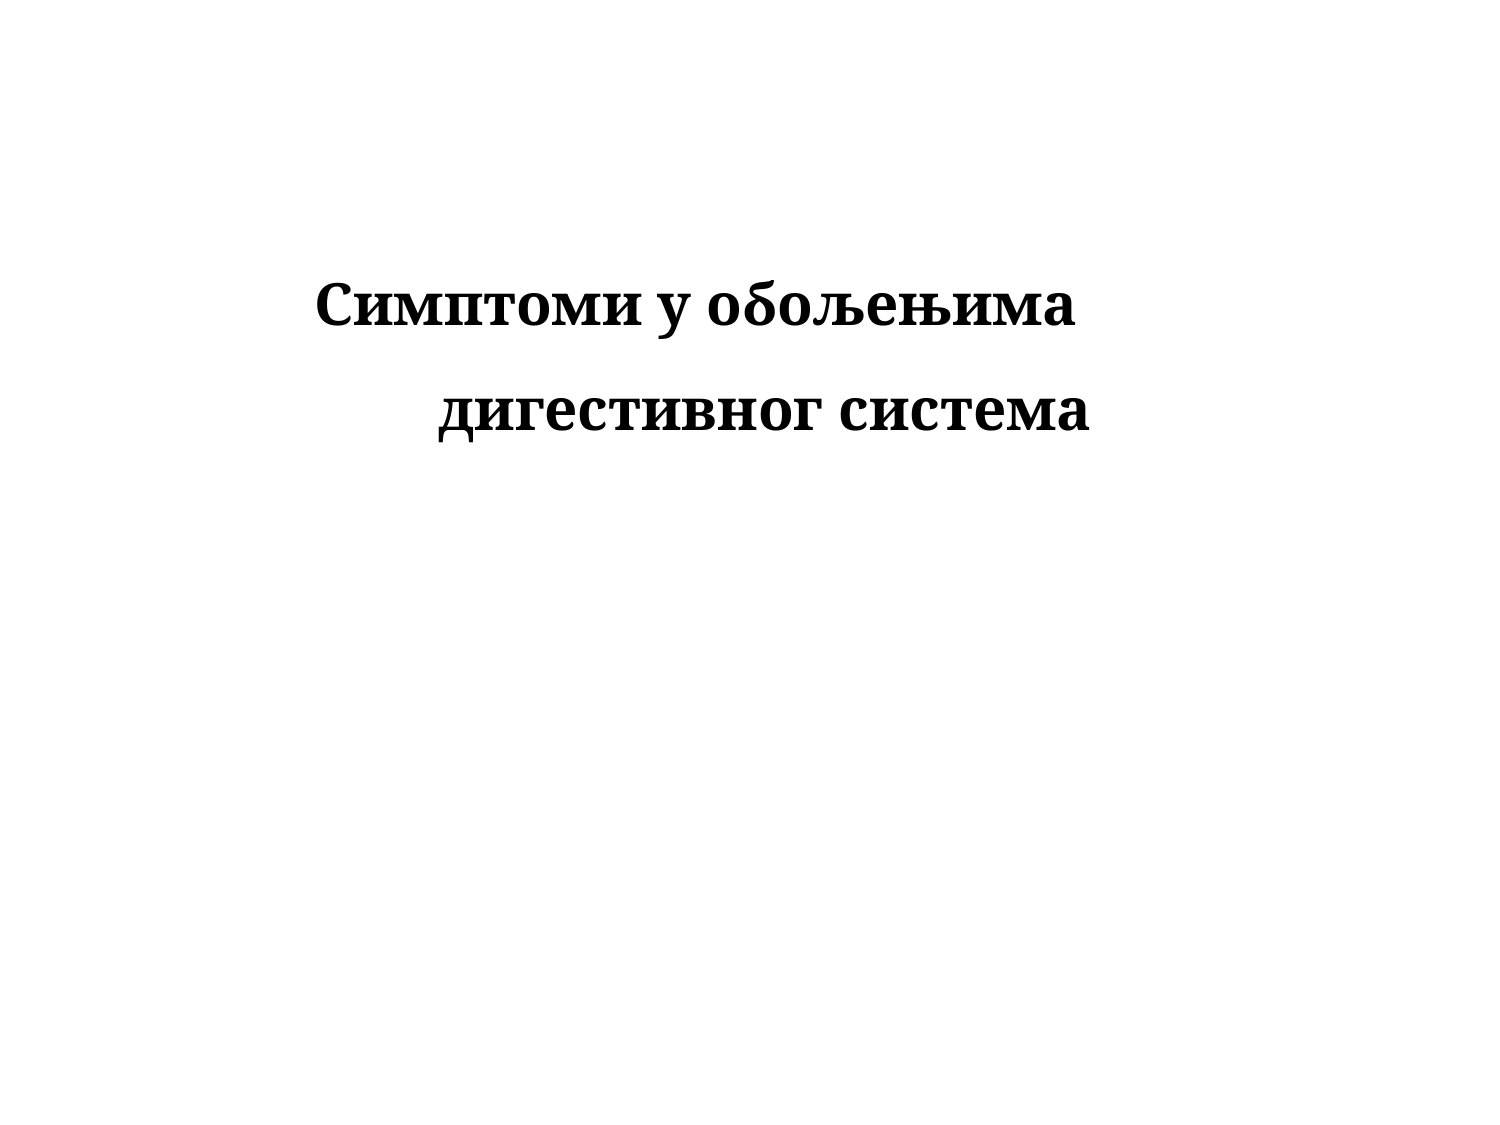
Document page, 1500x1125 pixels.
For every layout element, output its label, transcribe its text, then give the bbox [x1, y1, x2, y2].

text_box Симптоми у обољењима дигестивног система [31, 224, 1469, 520]
